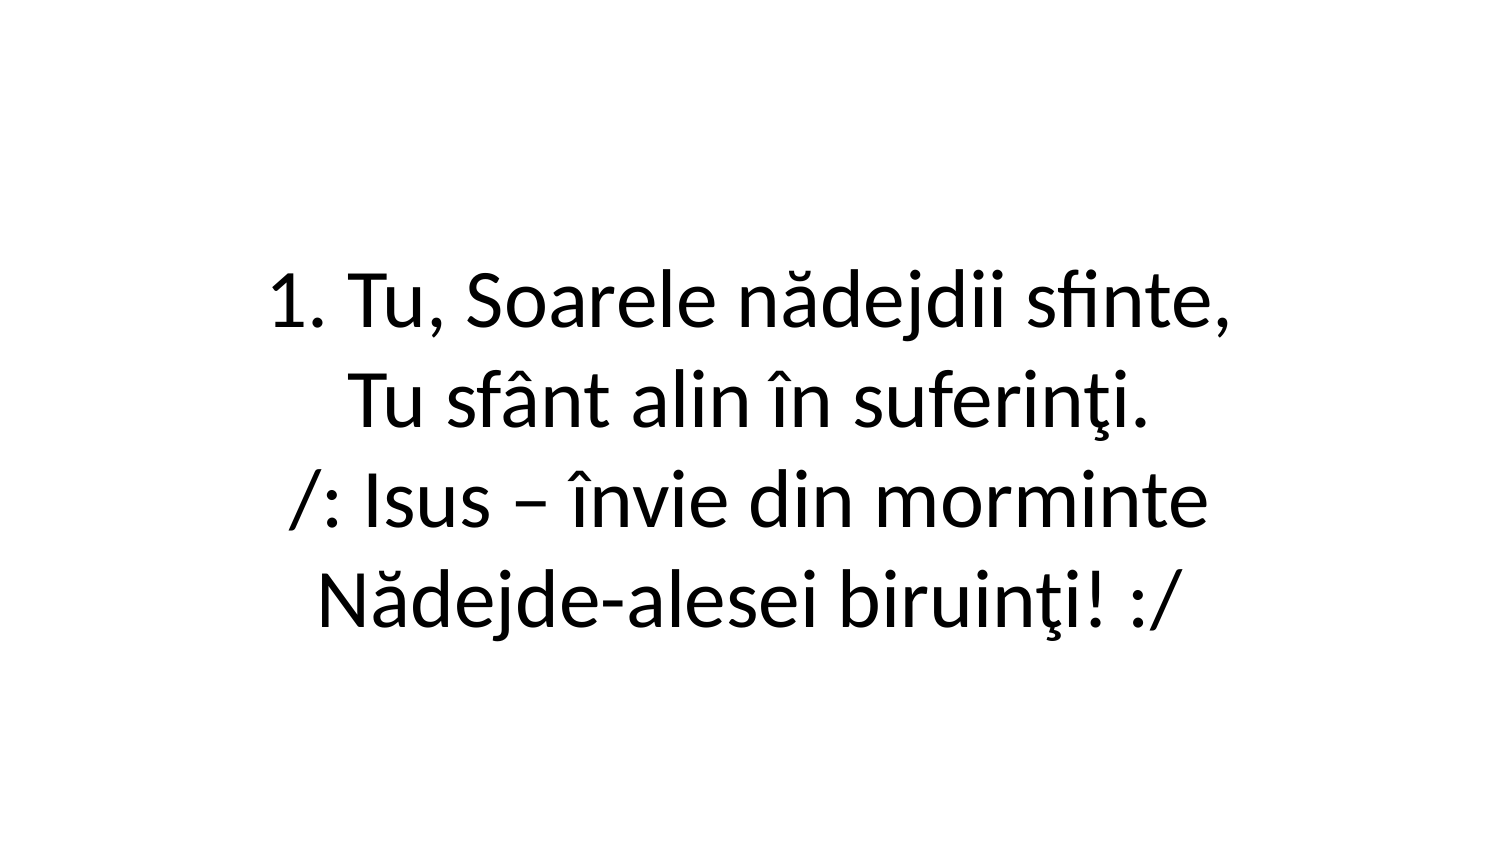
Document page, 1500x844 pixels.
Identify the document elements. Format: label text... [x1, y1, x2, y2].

text_box 1. Tu, Soarele nădejdii sfinte, Tu sfânt alin în suferinţi. /: Isus – învie din morminte Nădejde-alesei biruinţi! :/ [250, 192, 1250, 652]
